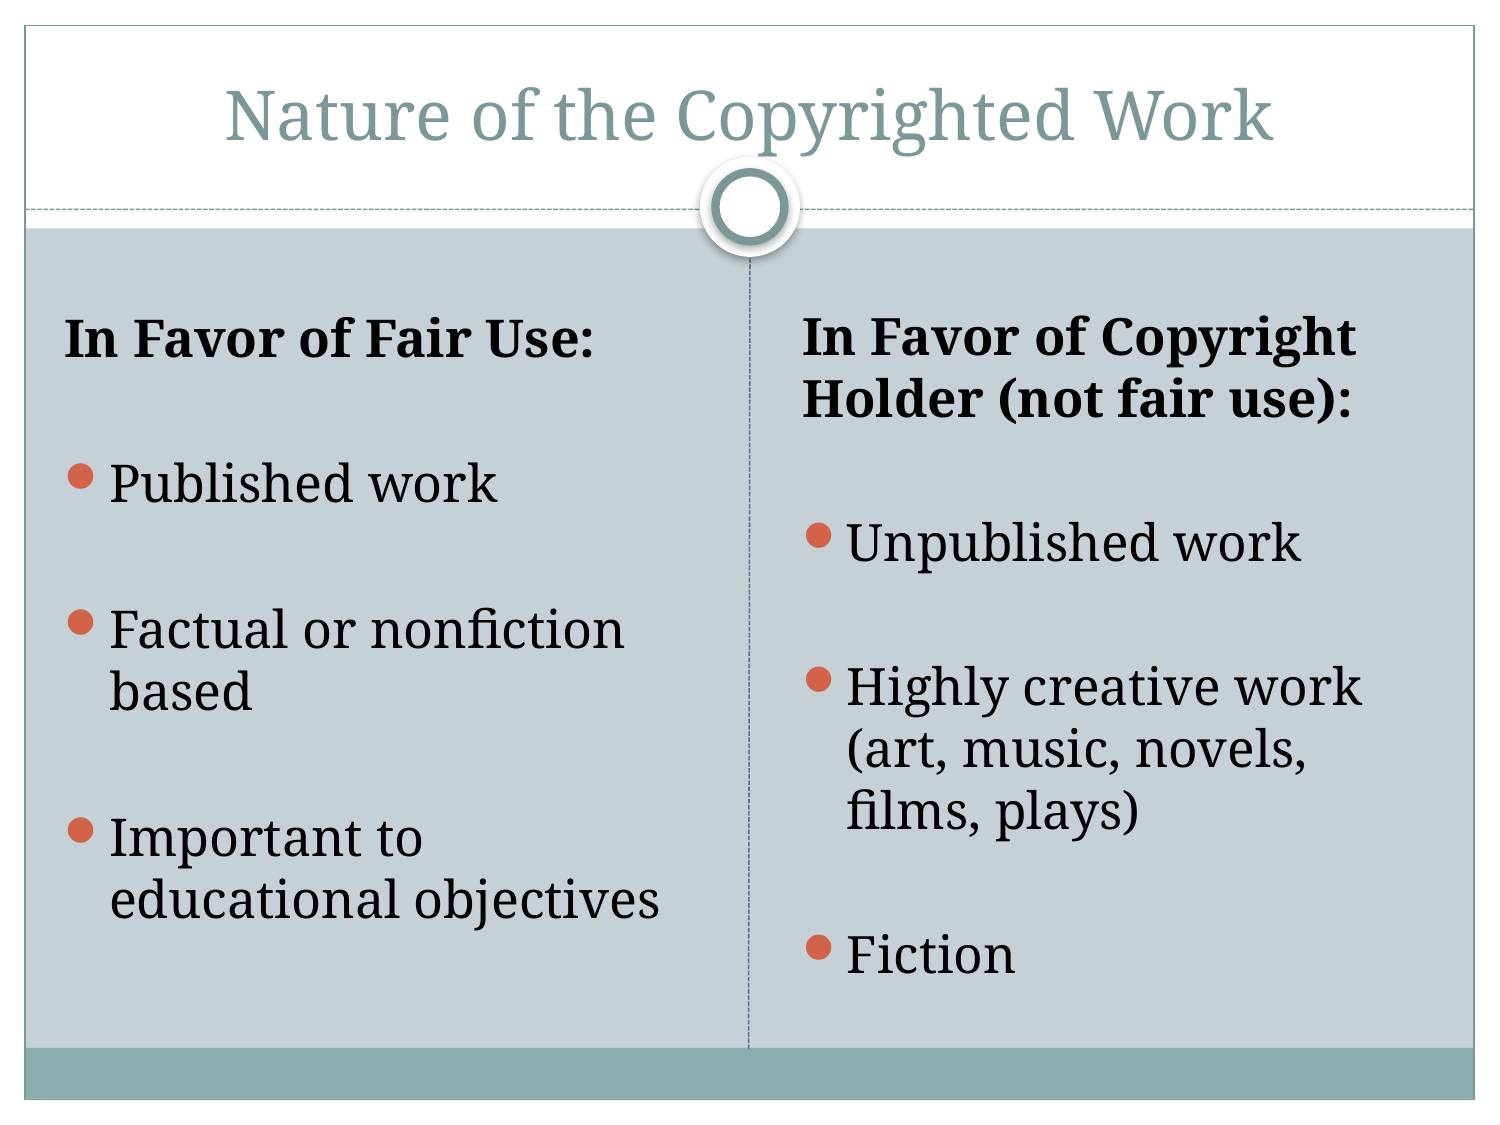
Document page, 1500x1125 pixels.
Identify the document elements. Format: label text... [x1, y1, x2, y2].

title Nature of the Copyrighted Work [49, 37, 1450, 162]
list In Favor of Fair Use: Published work Factual or nonfiction based Important to educational objectives [49, 224, 712, 993]
list In Favor of Copyright Holder (not fair use): Unpublished work Highly creative work (art, music, novels, films, plays) Fiction [787, 224, 1450, 993]
